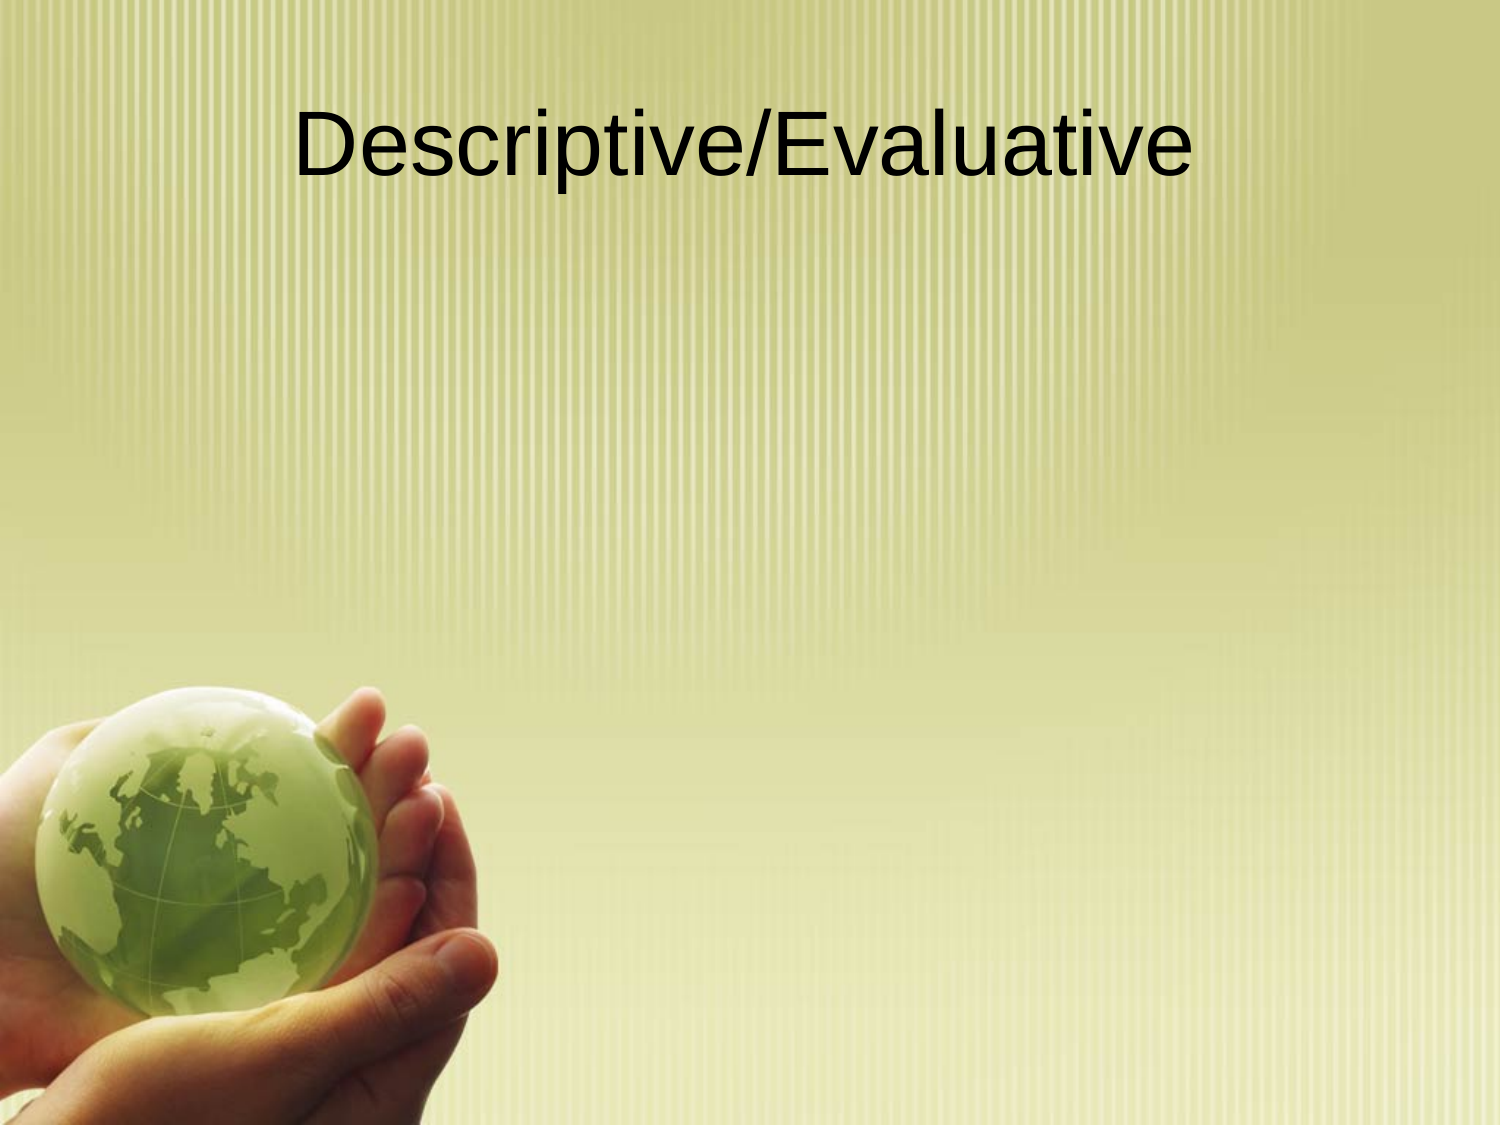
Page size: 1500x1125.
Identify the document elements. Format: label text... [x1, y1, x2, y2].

title Descriptive/Evaluative [277, 44, 1482, 233]
picture [0, 0, 1500, 1125]
